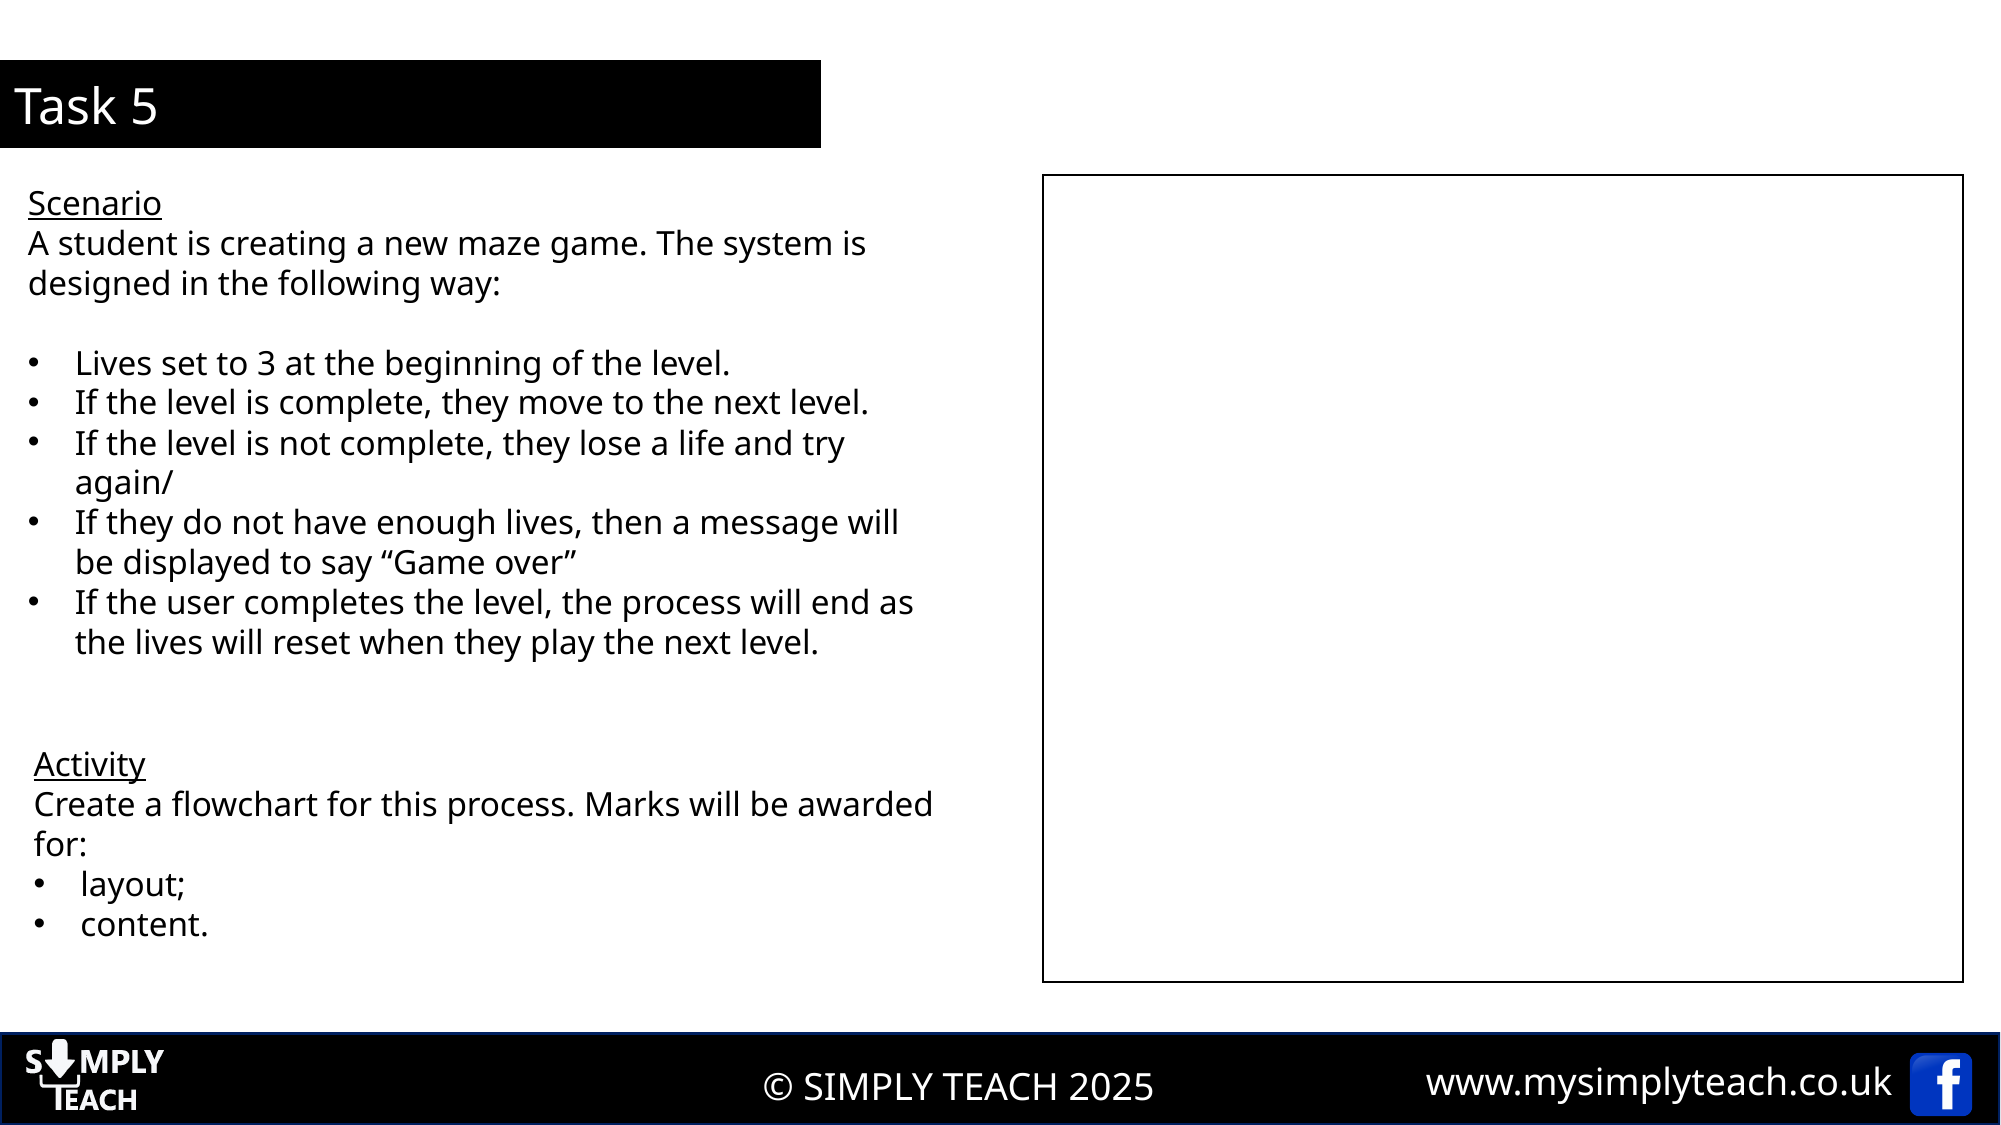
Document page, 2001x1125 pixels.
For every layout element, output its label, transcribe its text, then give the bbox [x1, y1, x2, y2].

picture [15, 1033, 182, 1122]
text_box Task 5 [0, 60, 821, 148]
table_header [1044, 176, 1962, 981]
picture [1907, 1050, 1975, 1119]
text_box Activity Create a flowchart for this process. Marks will be awarded for: layout; content. [18, 735, 1000, 951]
text_box Scenario A student is creating a new maze game. The system is designed in the following way: Lives set to 3 at the beginning of the level. If the level is complete, they move to the next level. If the level is not complete, they lose a life and try again/ If they do not have enough lives, then a message will be displayed to say “Game over” If the user completes the level, the process will end as the lives will reset when they play the next level. [13, 174, 957, 669]
